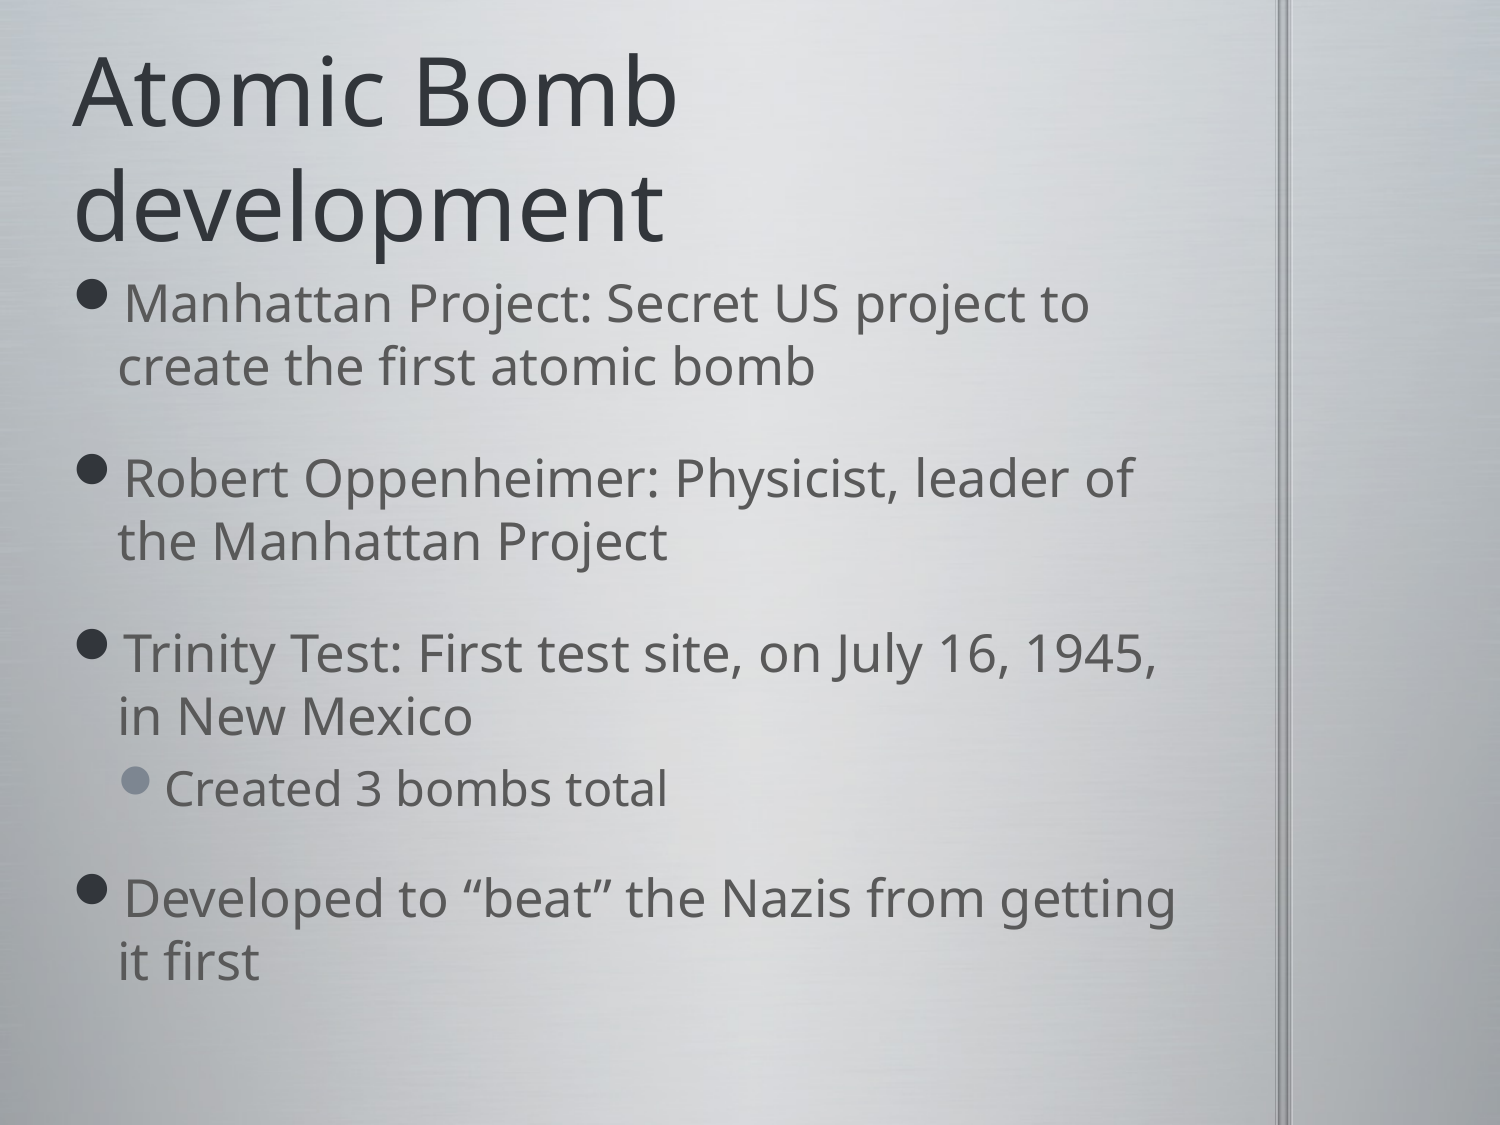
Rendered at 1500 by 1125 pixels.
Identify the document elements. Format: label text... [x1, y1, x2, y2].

picture [0, 0, 1500, 1125]
title Atomic Bomb development [57, 86, 1220, 207]
list Manhattan Project: Secret US project to create the first atomic bomb Robert Oppenheimer: Physicist, leader of the Manhattan Project Trinity Test: First test site, on July 16, 1945, in New Mexico Created 3 bombs total Developed to “beat” the Nazis from getting it first [57, 262, 1220, 1005]
